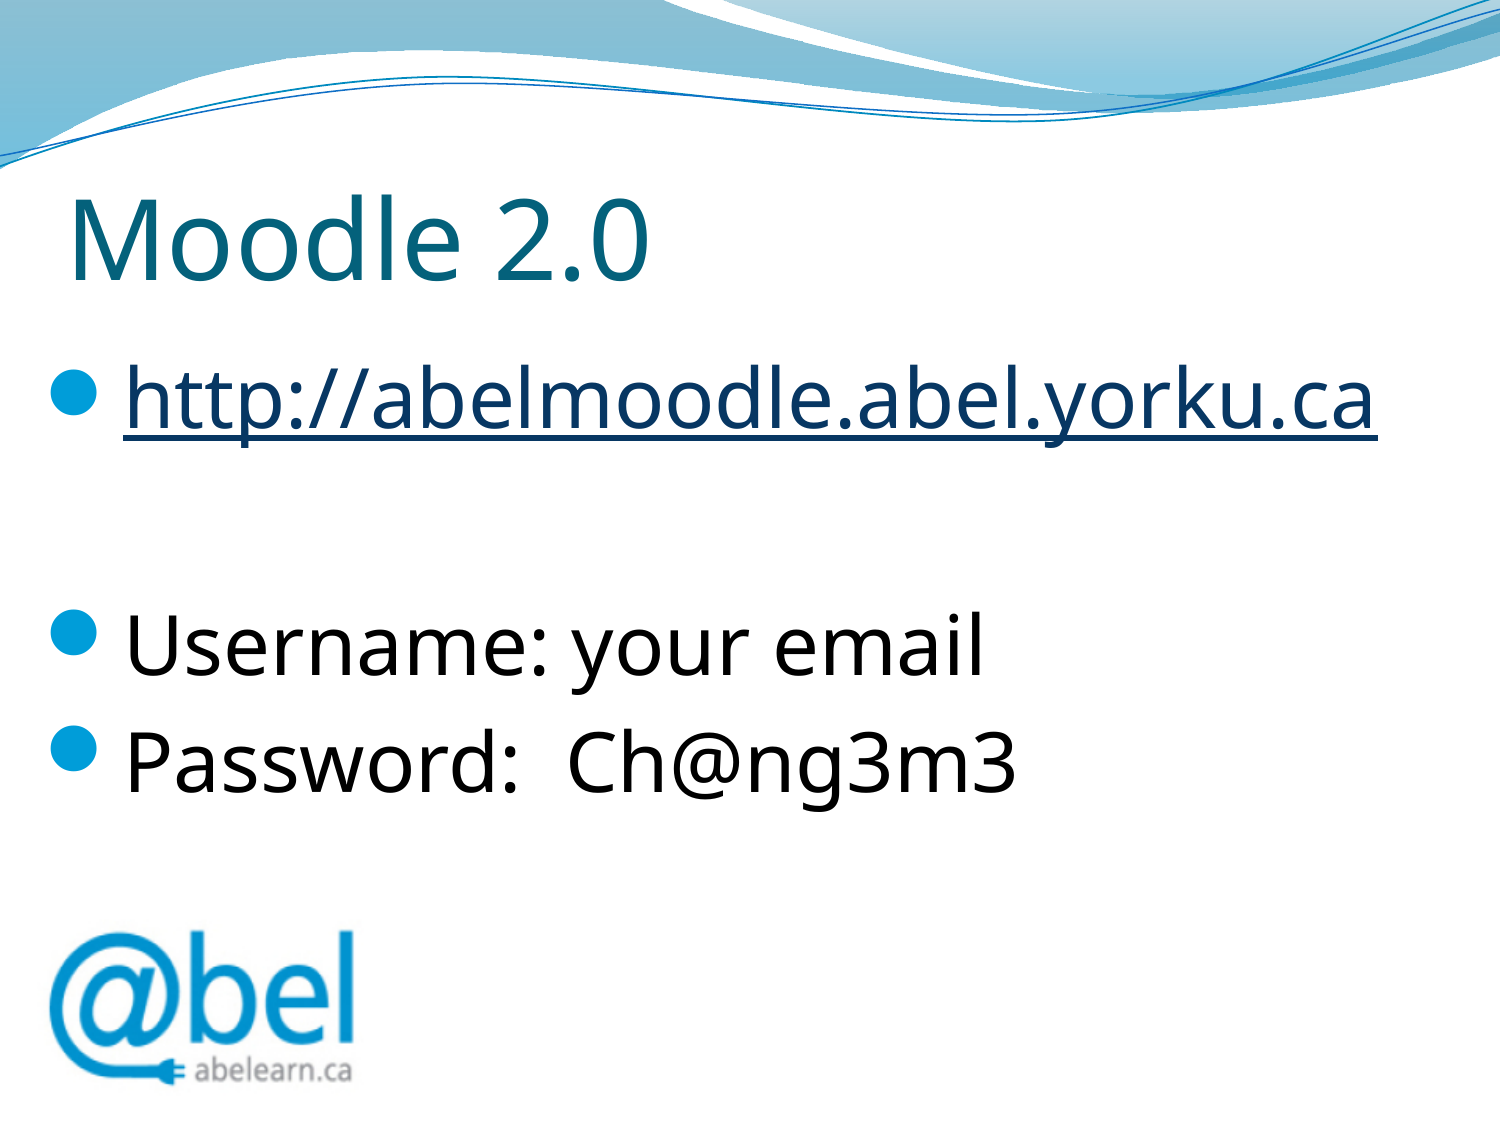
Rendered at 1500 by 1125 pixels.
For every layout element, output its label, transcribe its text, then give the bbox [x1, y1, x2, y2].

title Moodle 2.0 [64, 149, 1461, 303]
list http://abelmoodle.abel.yorku.ca Username: your email Password: Ch@ng3m3 [29, 338, 1500, 938]
picture [0, 859, 407, 1125]
